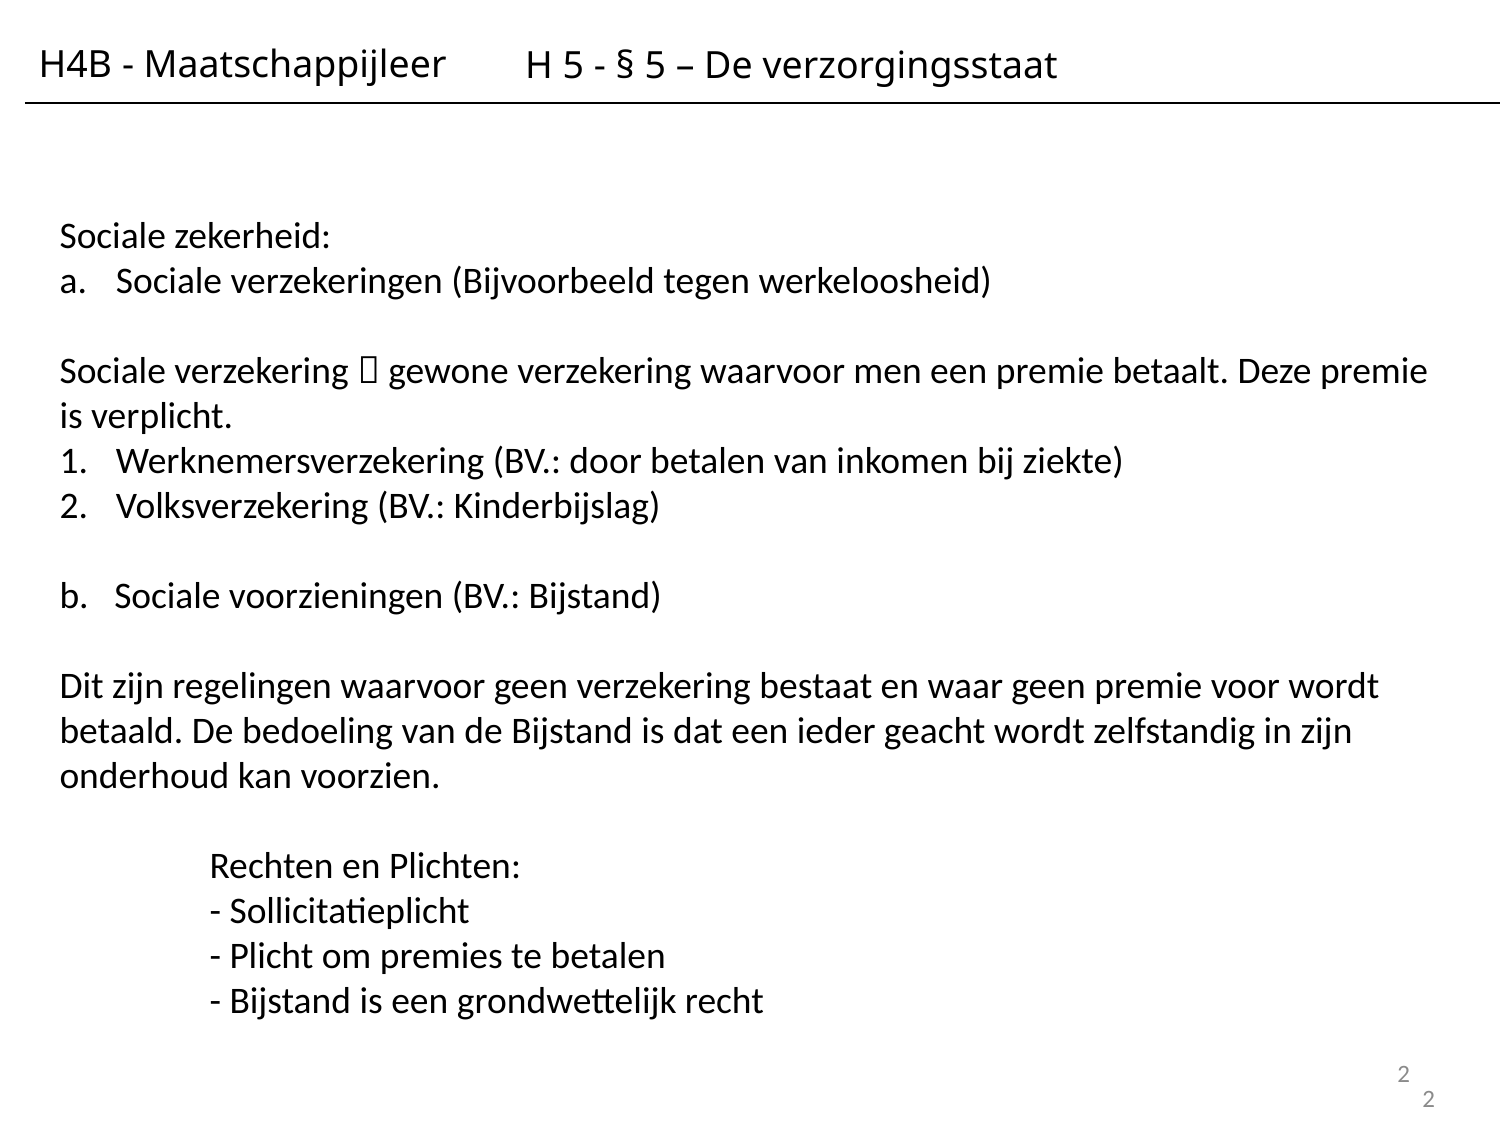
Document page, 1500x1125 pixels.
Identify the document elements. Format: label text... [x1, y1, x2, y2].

text_box H4B - Maatschappijleer [23, 32, 462, 92]
text_box H 5 - § 5 – De verzorgingsstaat [510, 33, 1073, 93]
text_box 2 [1100, 1067, 1450, 1125]
text_box Sociale zekerheid: Sociale verzekeringen (Bijvoorbeeld tegen werkeloosheid) Sociale verzekering  gewone verzekering waarvoor men een premie betaalt. Deze premie is verplicht. Werknemersverzekering (BV.: door betalen van inkomen bij ziekte) Volksverzekering (BV.: Kinderbijslag) b. Sociale voorzieningen (BV.: Bijstand) Dit zijn regelingen waarvoor geen verzekering bestaat en waar geen premie voor wordt betaald. De bedoeling van de Bijstand is dat een ieder geacht wordt zelfstandig in zijn onderhoud kan voorzien. Rechten en Plichten: - Sollicitatieplicht - Plicht om premies te betalen - Bijstand is een grondwettelijk recht [44, 203, 1445, 1125]
